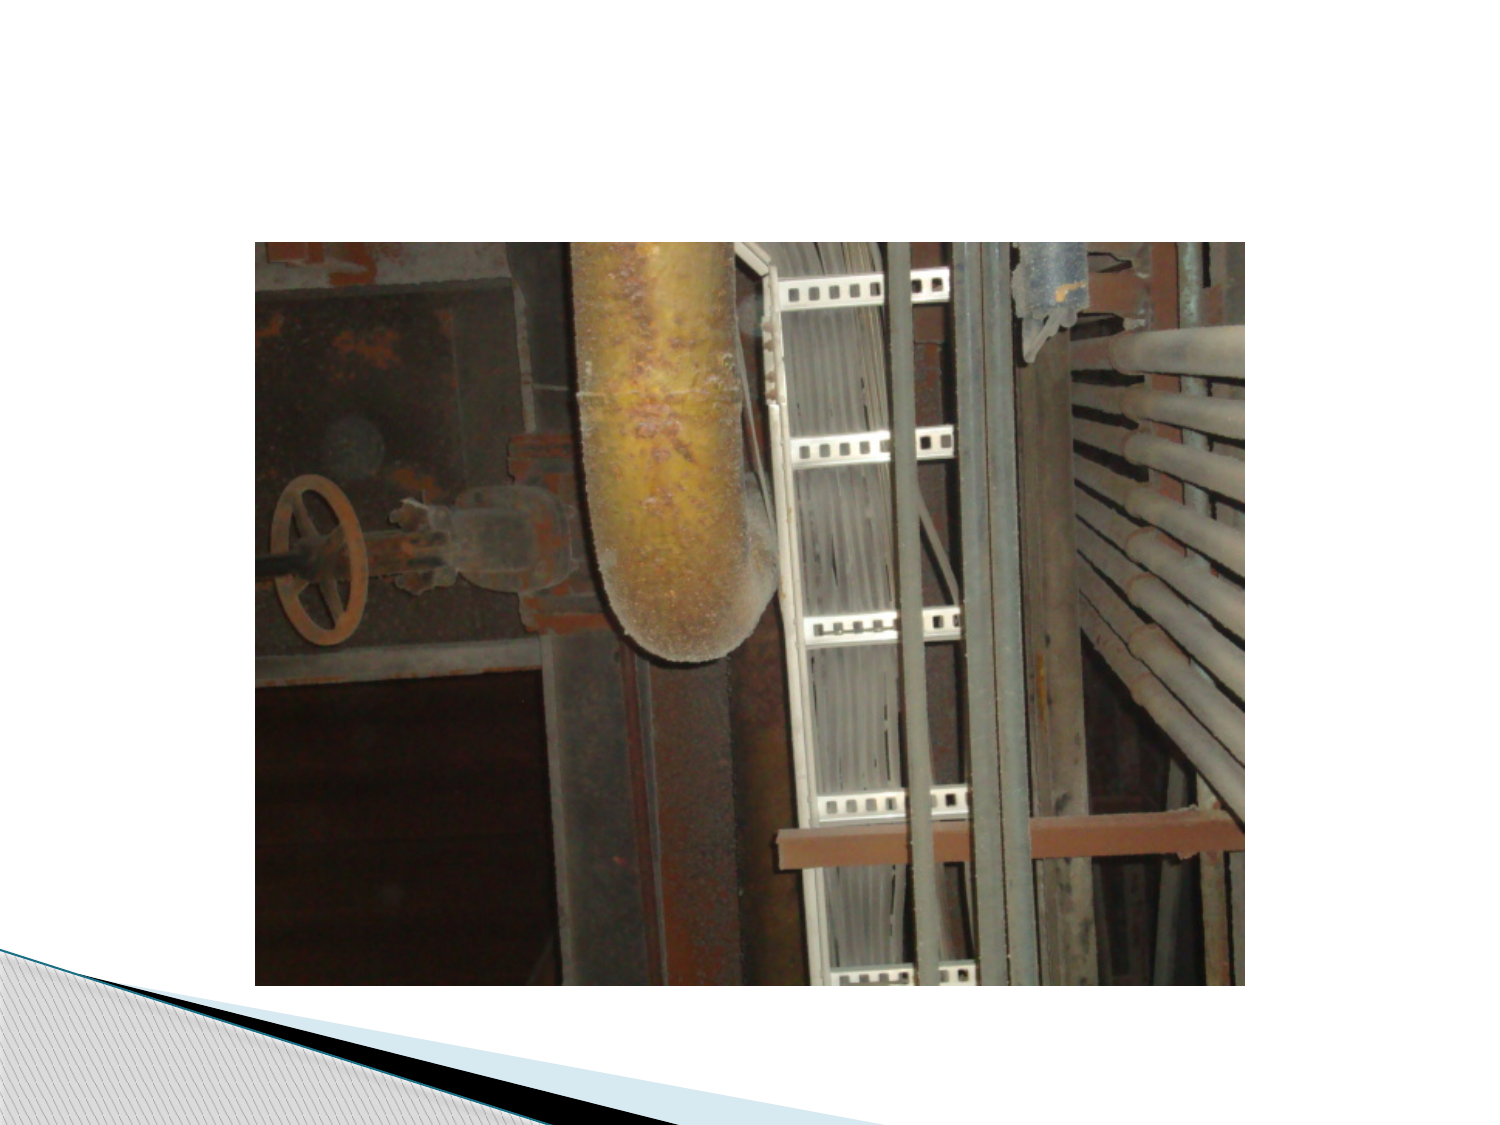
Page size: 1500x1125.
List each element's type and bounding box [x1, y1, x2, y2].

list [254, 242, 1246, 986]
